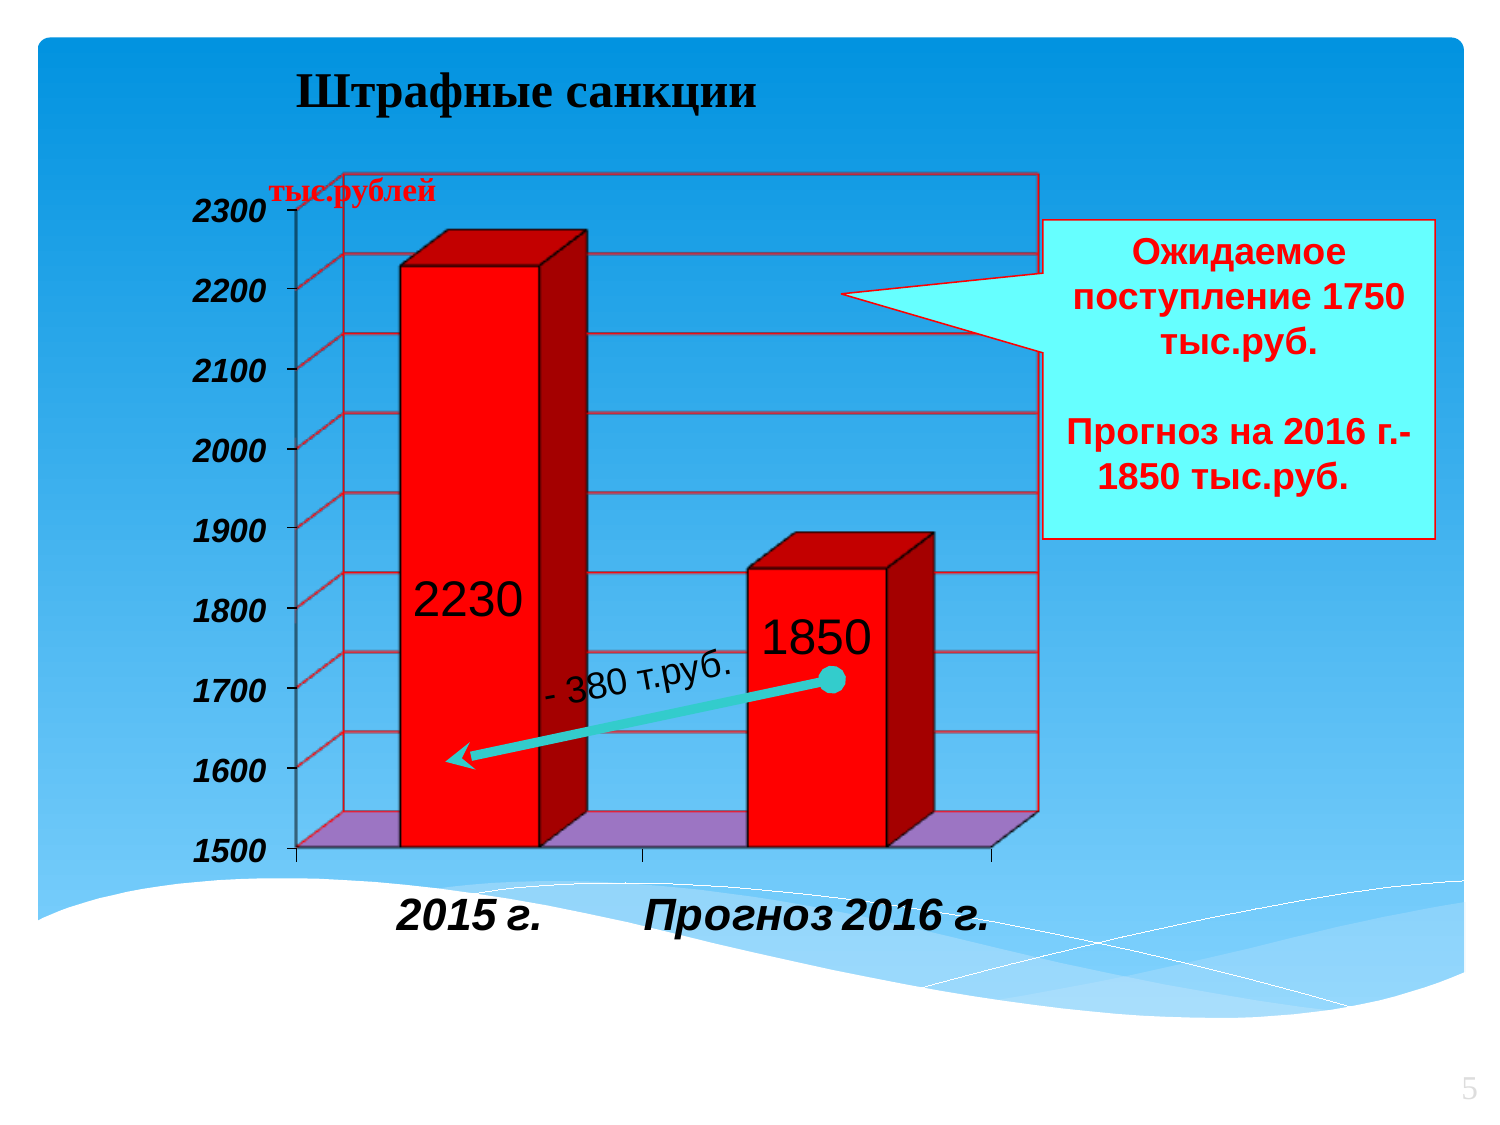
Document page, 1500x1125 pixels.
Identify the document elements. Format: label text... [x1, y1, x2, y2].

text_box 5 [1446, 1058, 1500, 1114]
title Штрафные санкции [0, 23, 821, 126]
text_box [70, 140, 1500, 994]
